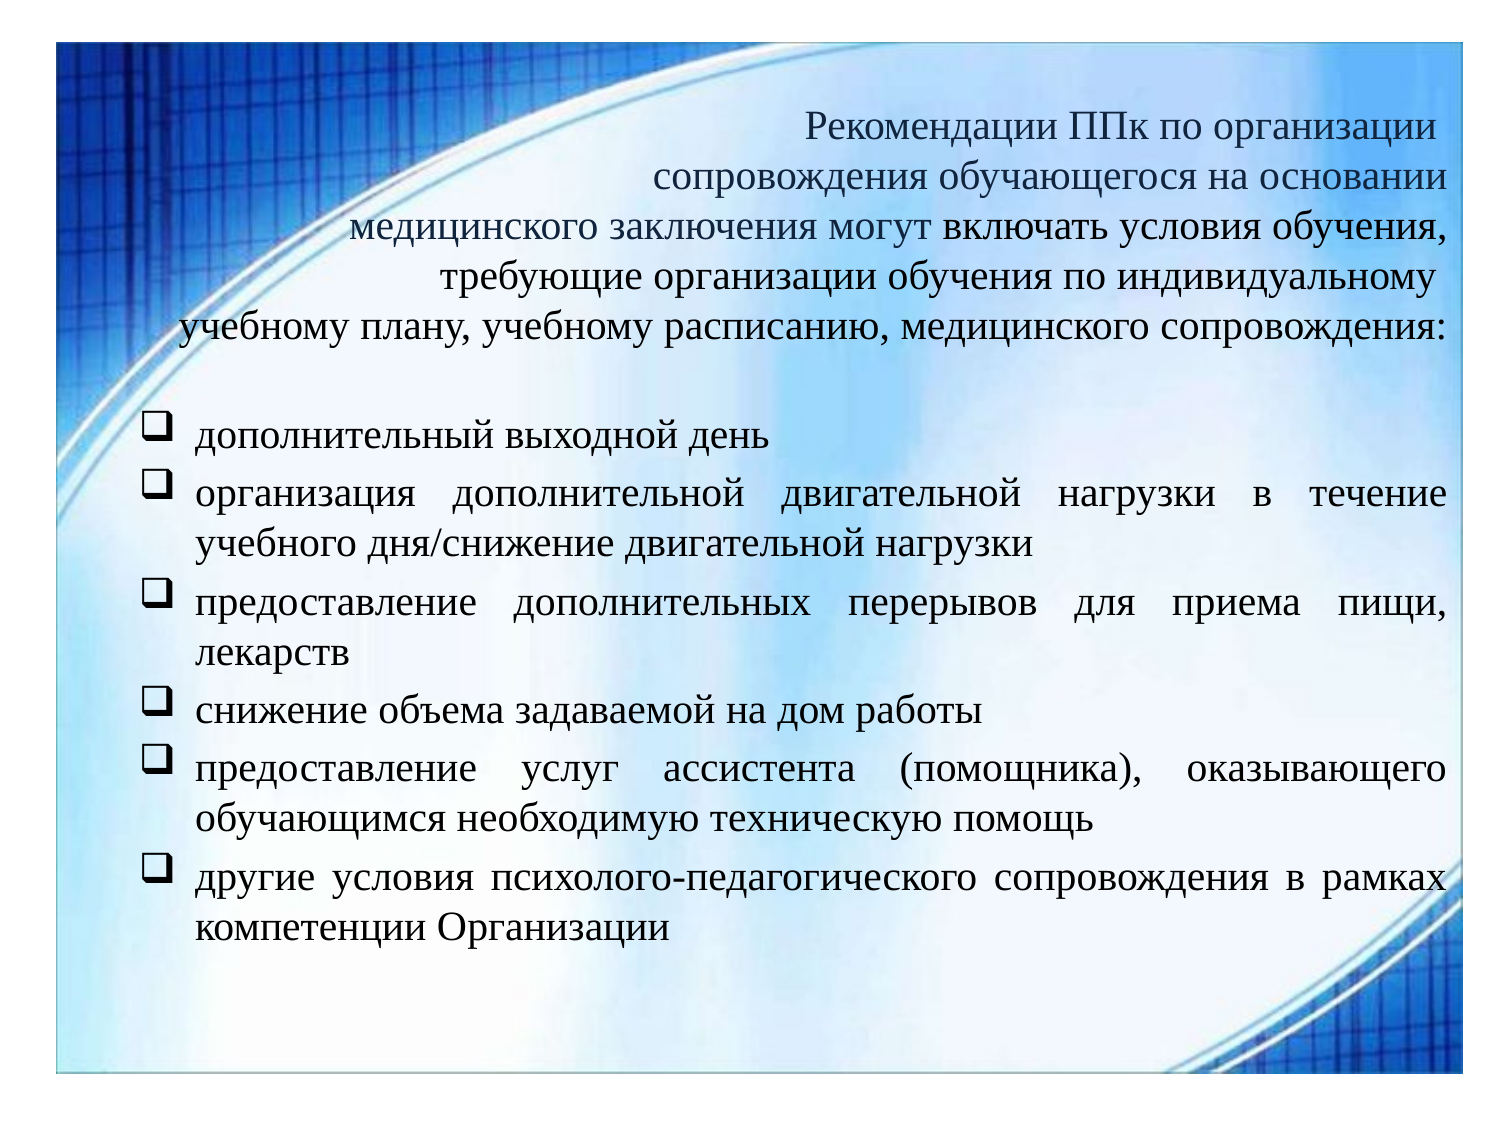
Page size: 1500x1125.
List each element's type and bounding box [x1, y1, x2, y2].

picture [56, 42, 1463, 1074]
